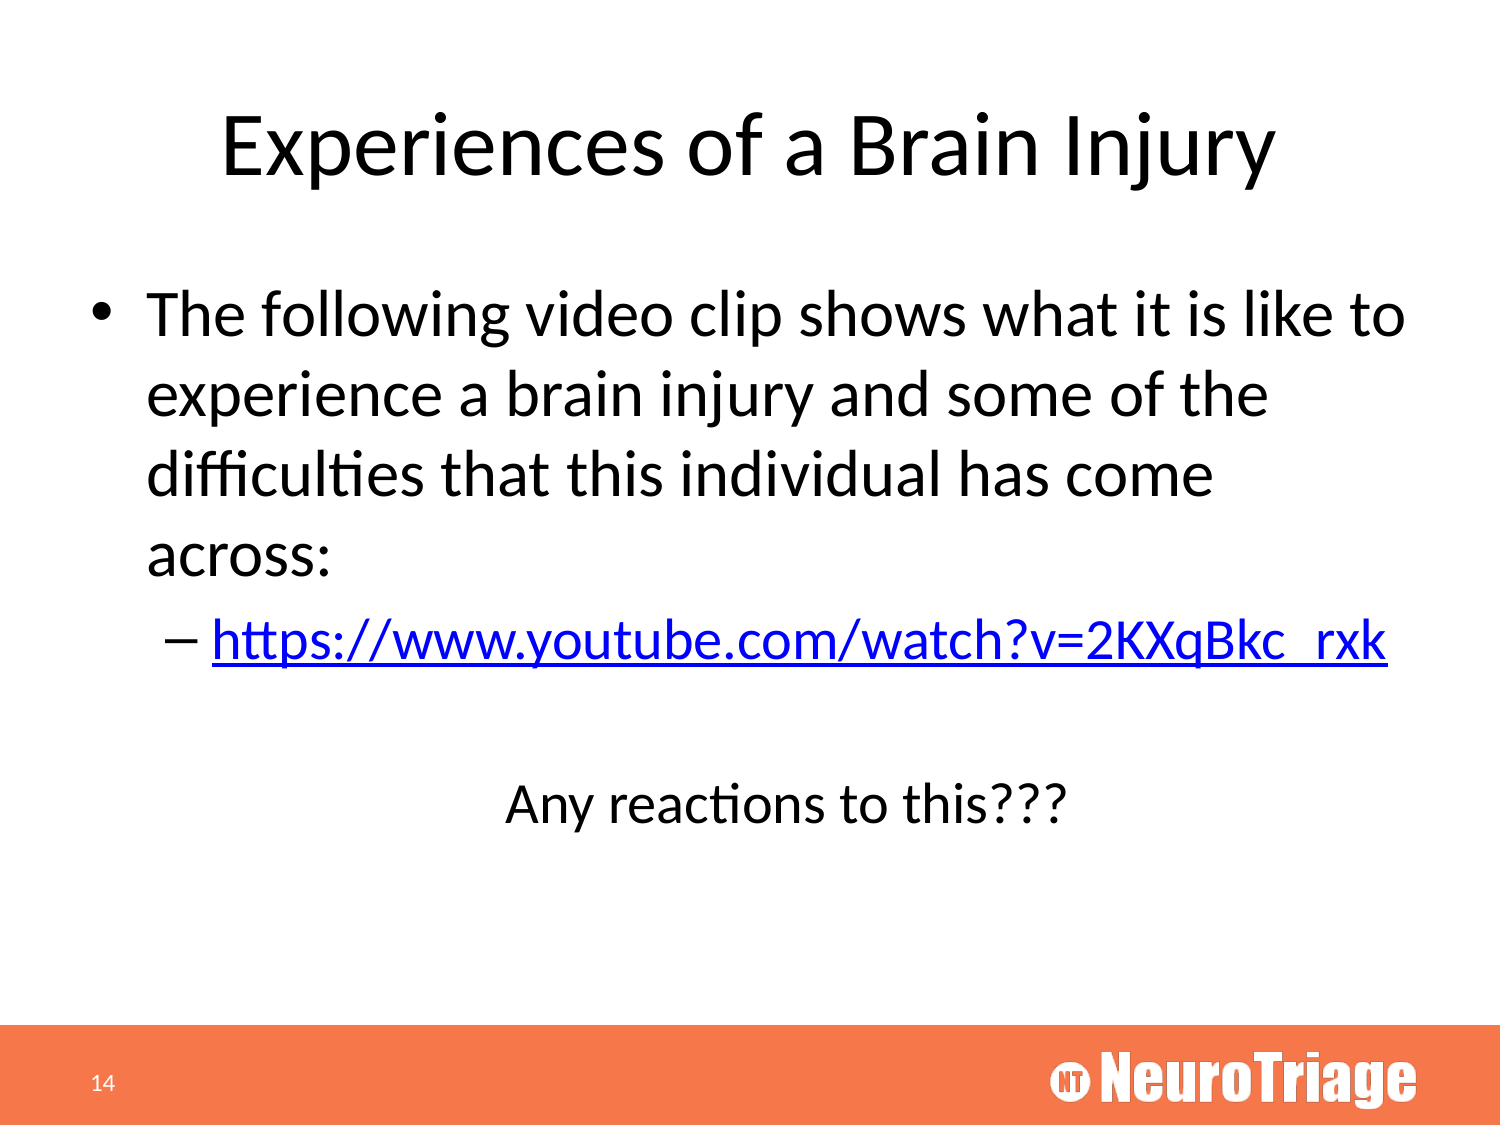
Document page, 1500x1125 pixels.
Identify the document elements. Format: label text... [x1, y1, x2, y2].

picture [1037, 1030, 1425, 1125]
slide_number 14 [75, 1051, 425, 1112]
list The following video clip shows what it is like to experience a brain injury and some of the difficulties that this individual has come across: https://www.youtube.com/watch?v=2KXqBkc_rxk Any reactions to this??? [75, 262, 1425, 1005]
title Experiences of a Brain Injury [75, 45, 1425, 233]
